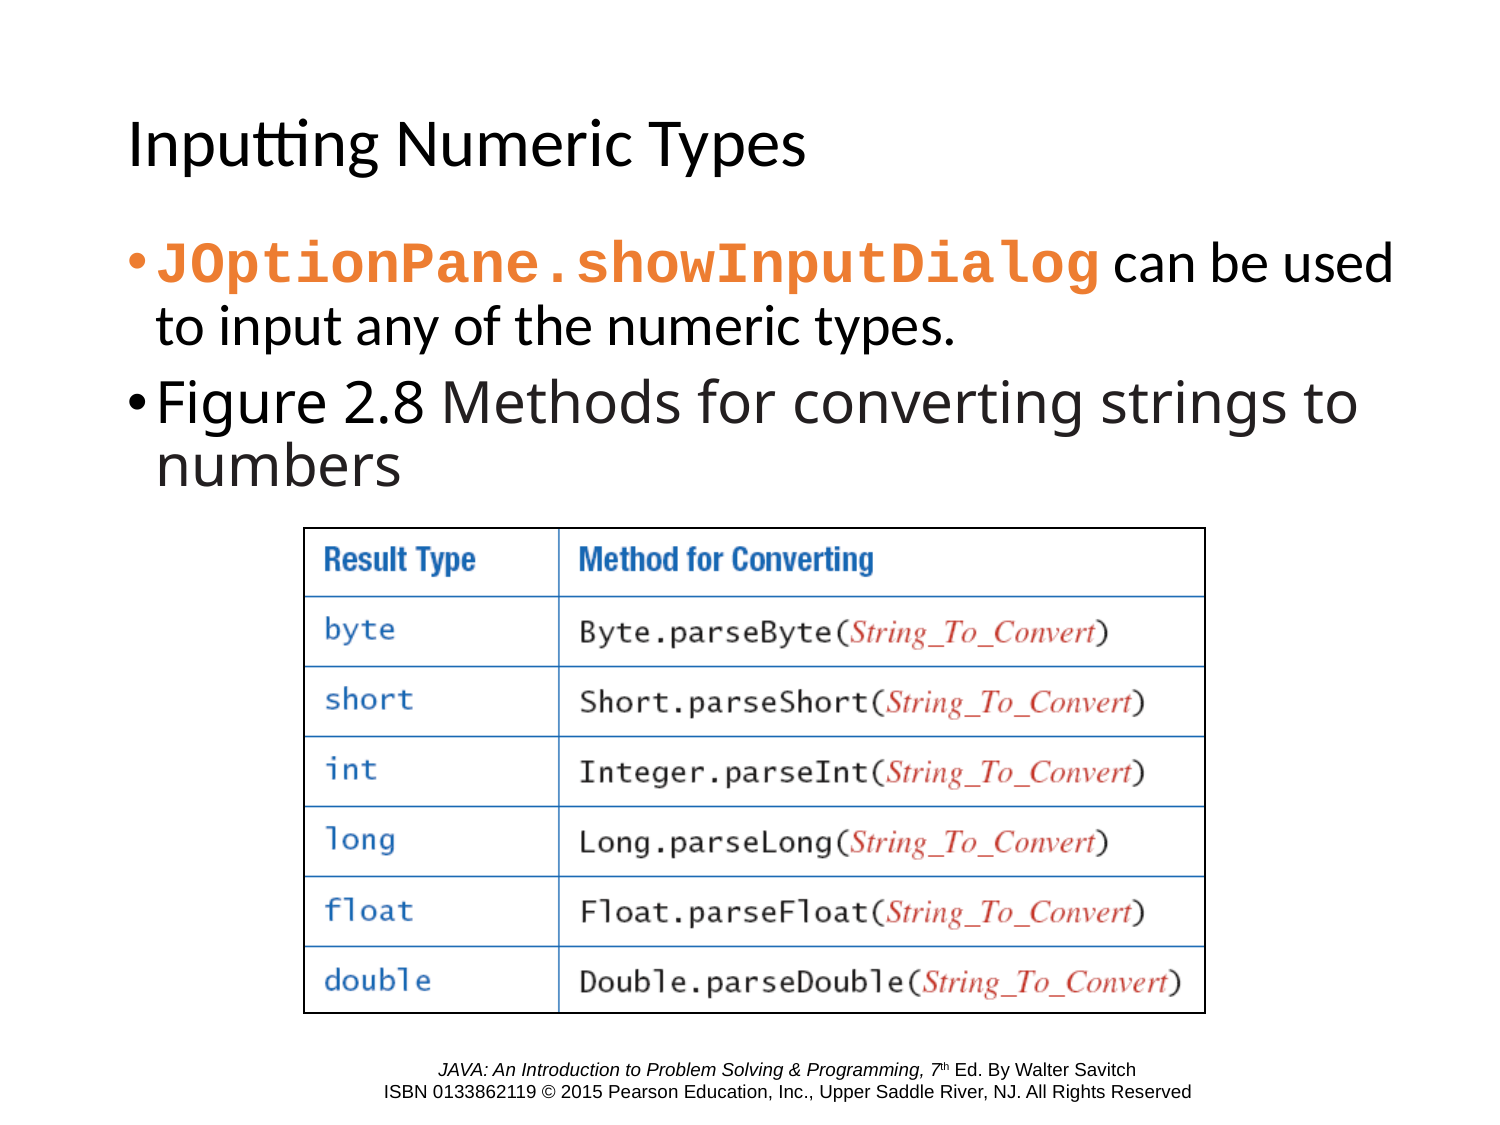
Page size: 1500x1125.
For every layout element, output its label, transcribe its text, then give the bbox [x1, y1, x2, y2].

picture [304, 528, 1205, 1013]
list JOptionPane.showInputDialog can be used to input any of the numeric types. Figure 2.8 Methods for converting strings to numbers [112, 224, 1430, 513]
title Inputting Numeric Types [112, 50, 1388, 224]
